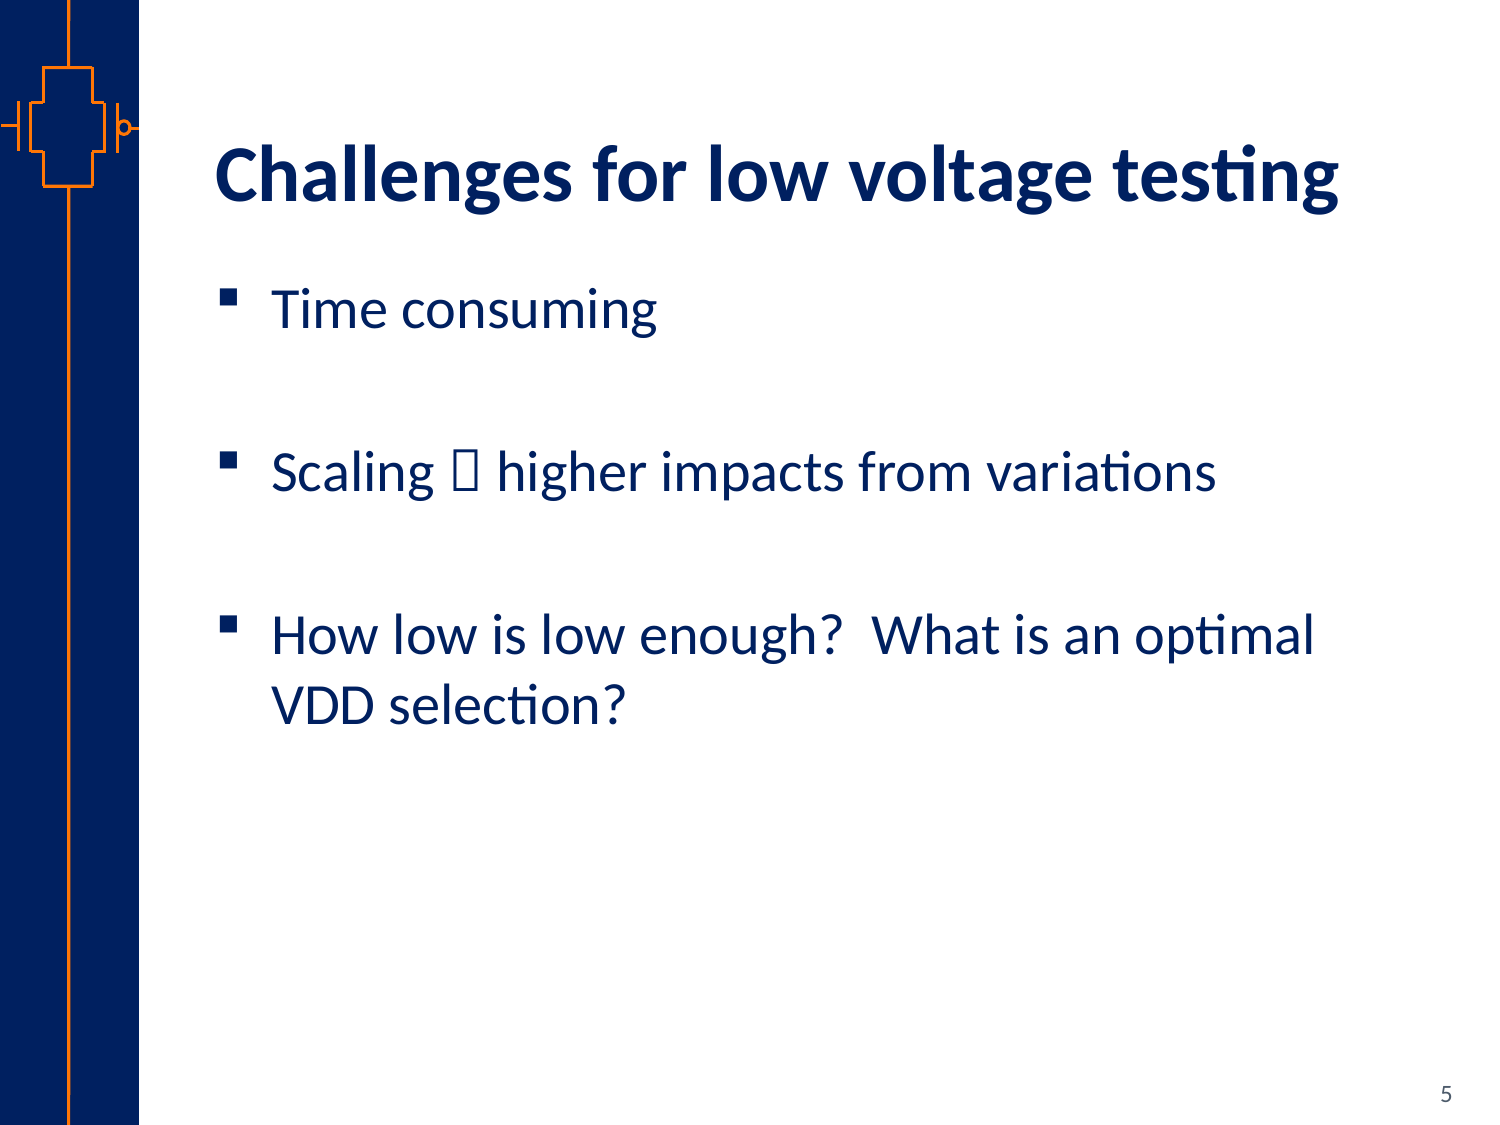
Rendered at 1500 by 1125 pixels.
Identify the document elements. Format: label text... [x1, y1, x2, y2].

title Challenges for low voltage testing [200, 37, 1388, 225]
slide_number 5 [1425, 1062, 1488, 1123]
list Time consuming Scaling  higher impacts from variations How low is low enough? What is an optimal VDD selection? [200, 262, 1425, 988]
